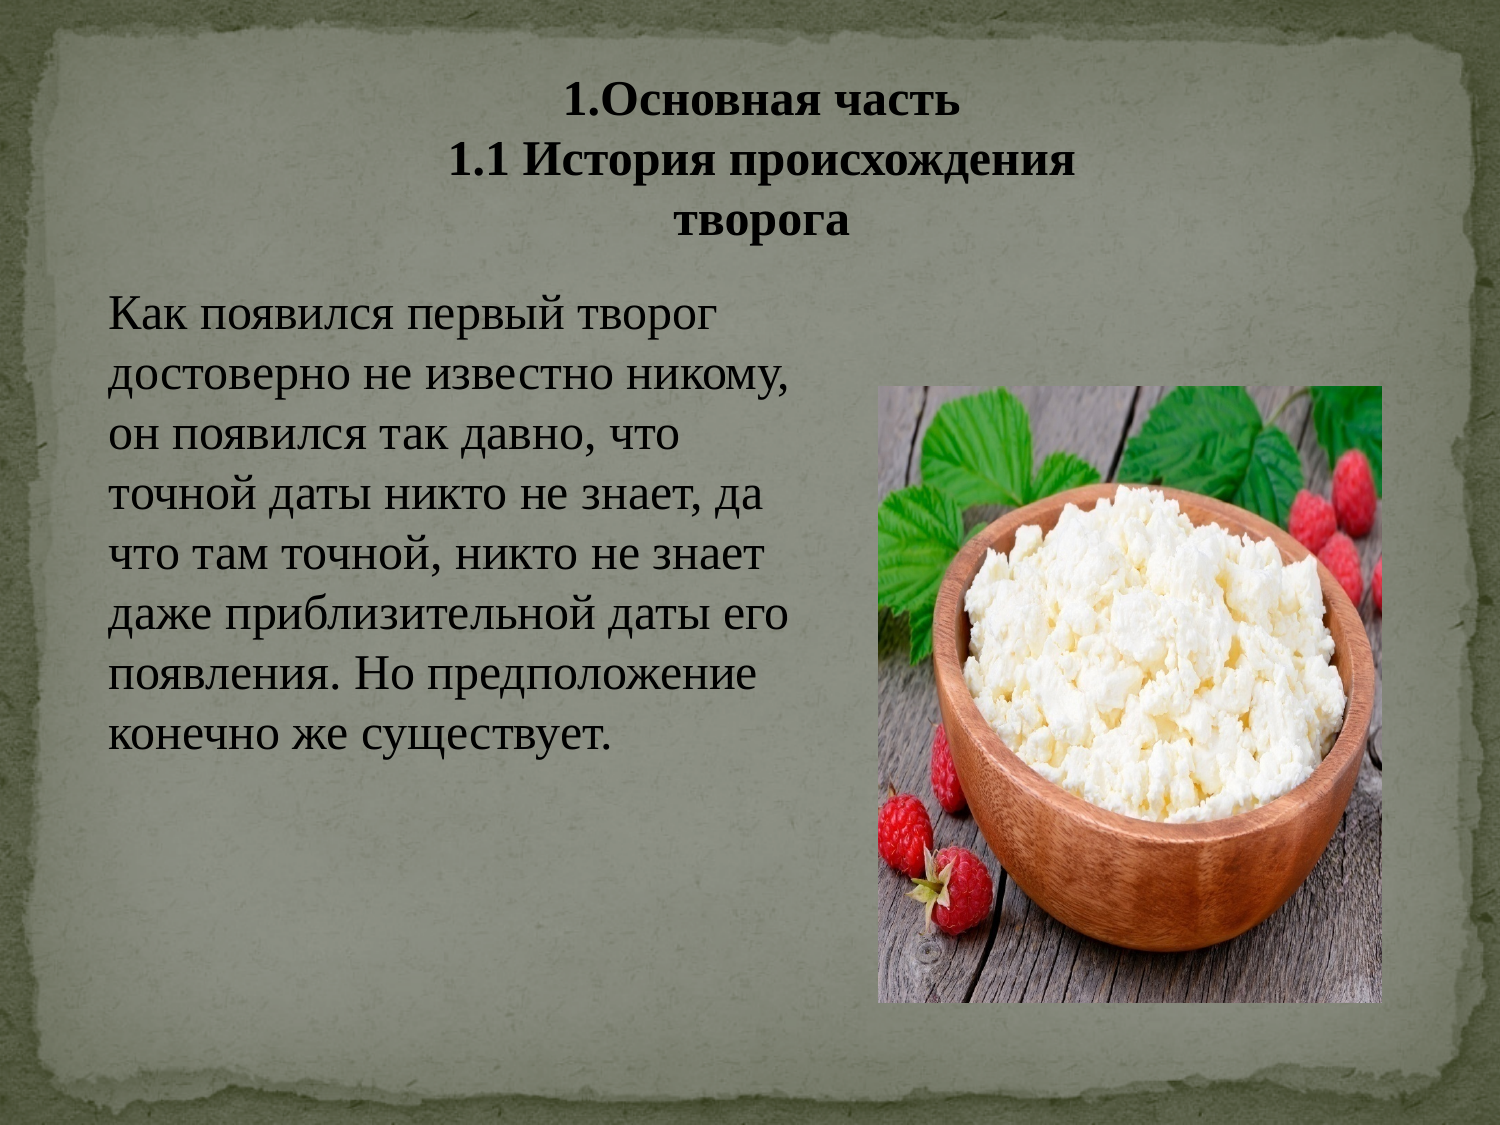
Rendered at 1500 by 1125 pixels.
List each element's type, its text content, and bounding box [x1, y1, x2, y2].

picture [878, 386, 1382, 1004]
text_box 1.Основная часть 1.1 История происхождения творога [386, 58, 1137, 254]
text_box Как появился первый творог достоверно не известно никому, он появился так давно, что точной даты никто не знает, да что там точной, никто не знает даже приблизительной даты его появления. Но предположение конечно же существует. [93, 271, 856, 767]
